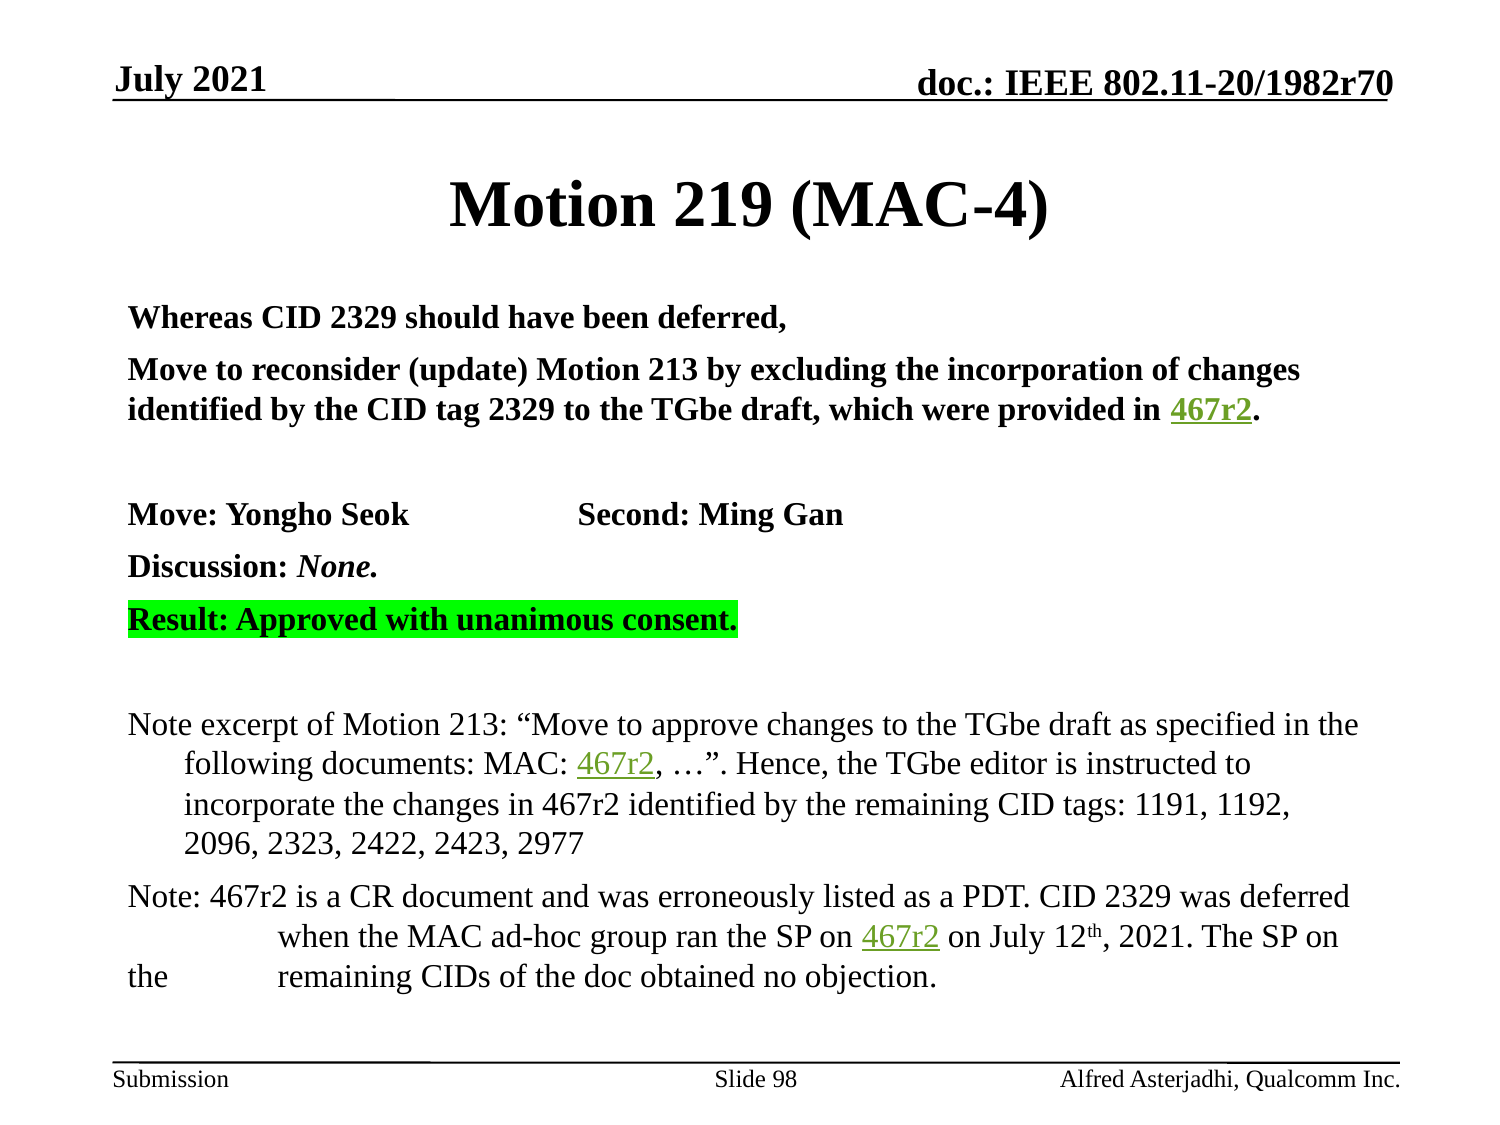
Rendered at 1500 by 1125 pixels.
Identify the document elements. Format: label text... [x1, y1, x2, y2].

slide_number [114, 54, 423, 100]
title Motion 219 (MAC-4) [112, 112, 1388, 286]
slide_number Slide 98 [712, 1061, 800, 1123]
list Whereas CID 2329 should have been deferred, Move to reconsider (update) Motion 213 by excluding the incorporation of changes identified by the CID tag 2329 to the TGbe draft, which were provided in 467r2. Move: Yongho Seok Second: Ming Gan Discussion: None. Result: Approved with unanimous consent. Note excerpt of Motion 213: “Move to approve changes to the TGbe draft as specified in the following documents: MAC: 467r2, …”. Hence, the TGbe editor is instructed to incorporate the changes in 467r2 identified by the remaining CID tags: 1191, 1192, 2096, 2323, 2422, 2423, 2977 Note: 467r2 is a CR document and was erroneously listed as a PDT. CID 2329 was deferred when the MAC ad-hoc group ran the SP on 467r2 on July 12th, 2021. The SP on the remaining CIDs of the doc obtained no objection. [112, 286, 1388, 1063]
footer Alfred Asterjadhi, Qualcomm Inc. [878, 1061, 1402, 1093]
